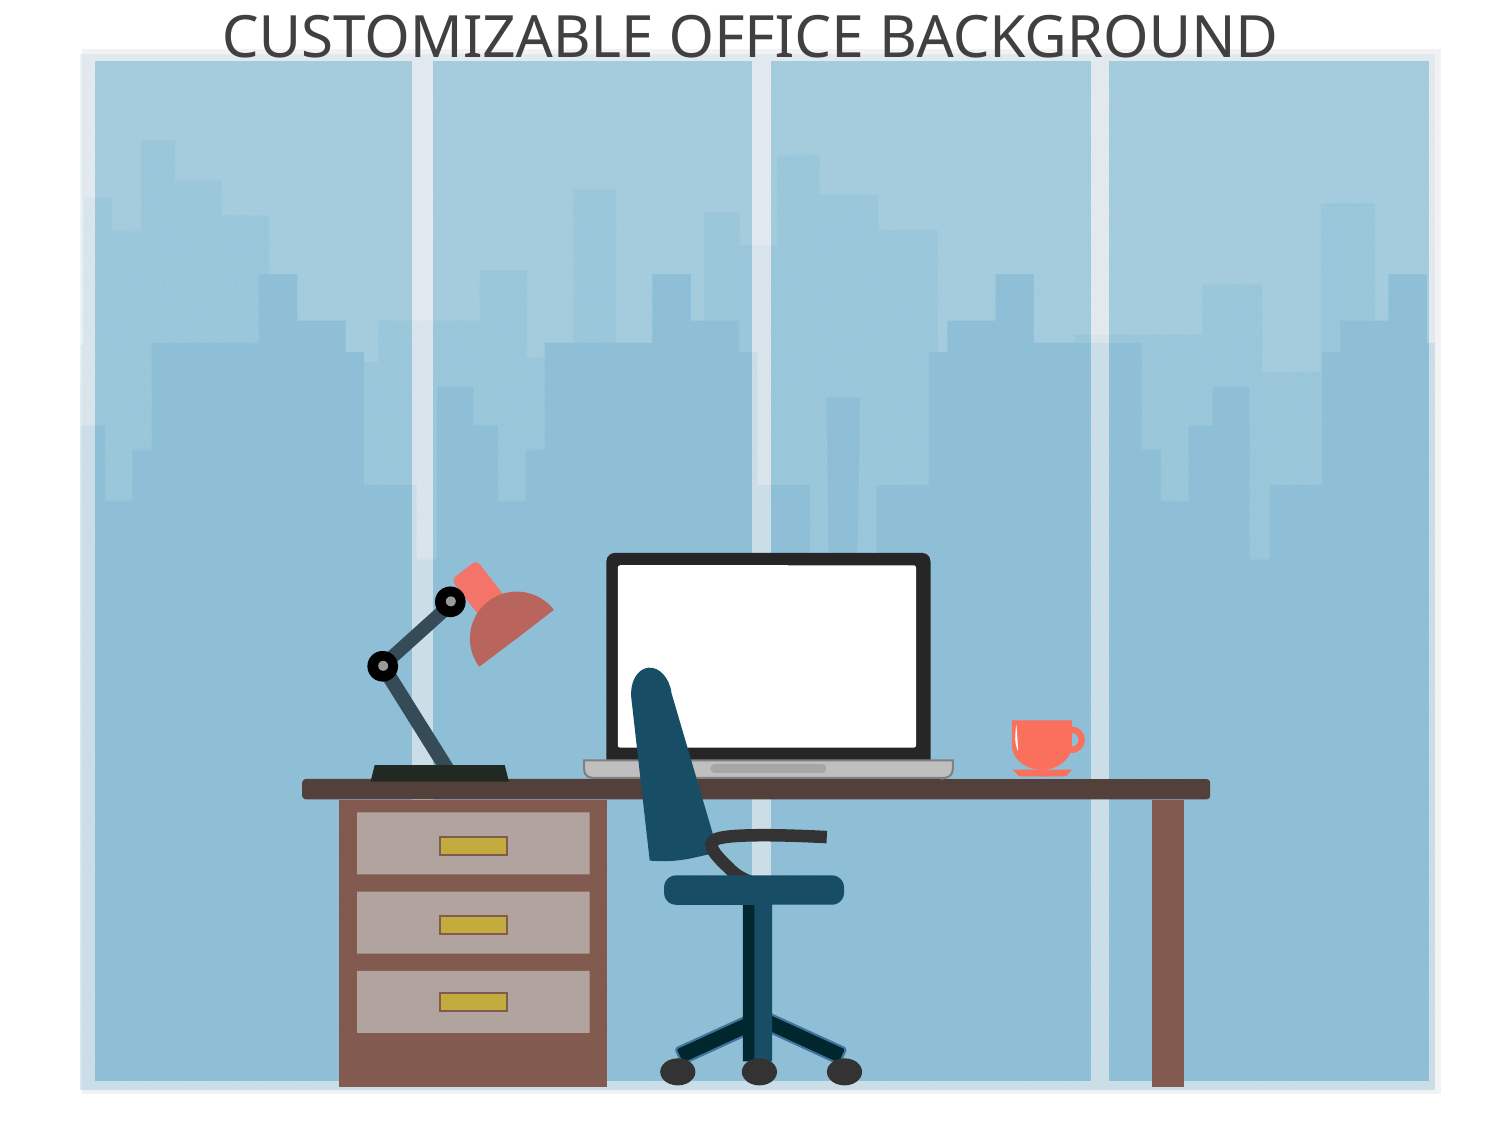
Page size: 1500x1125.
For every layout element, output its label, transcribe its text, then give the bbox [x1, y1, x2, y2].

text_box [303, 552, 1210, 1086]
text_box [79, 54, 1436, 1090]
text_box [637, 665, 863, 1086]
text_box CUSTOMIZABLE OFFICE BACKGROUND [95, 0, 1405, 76]
